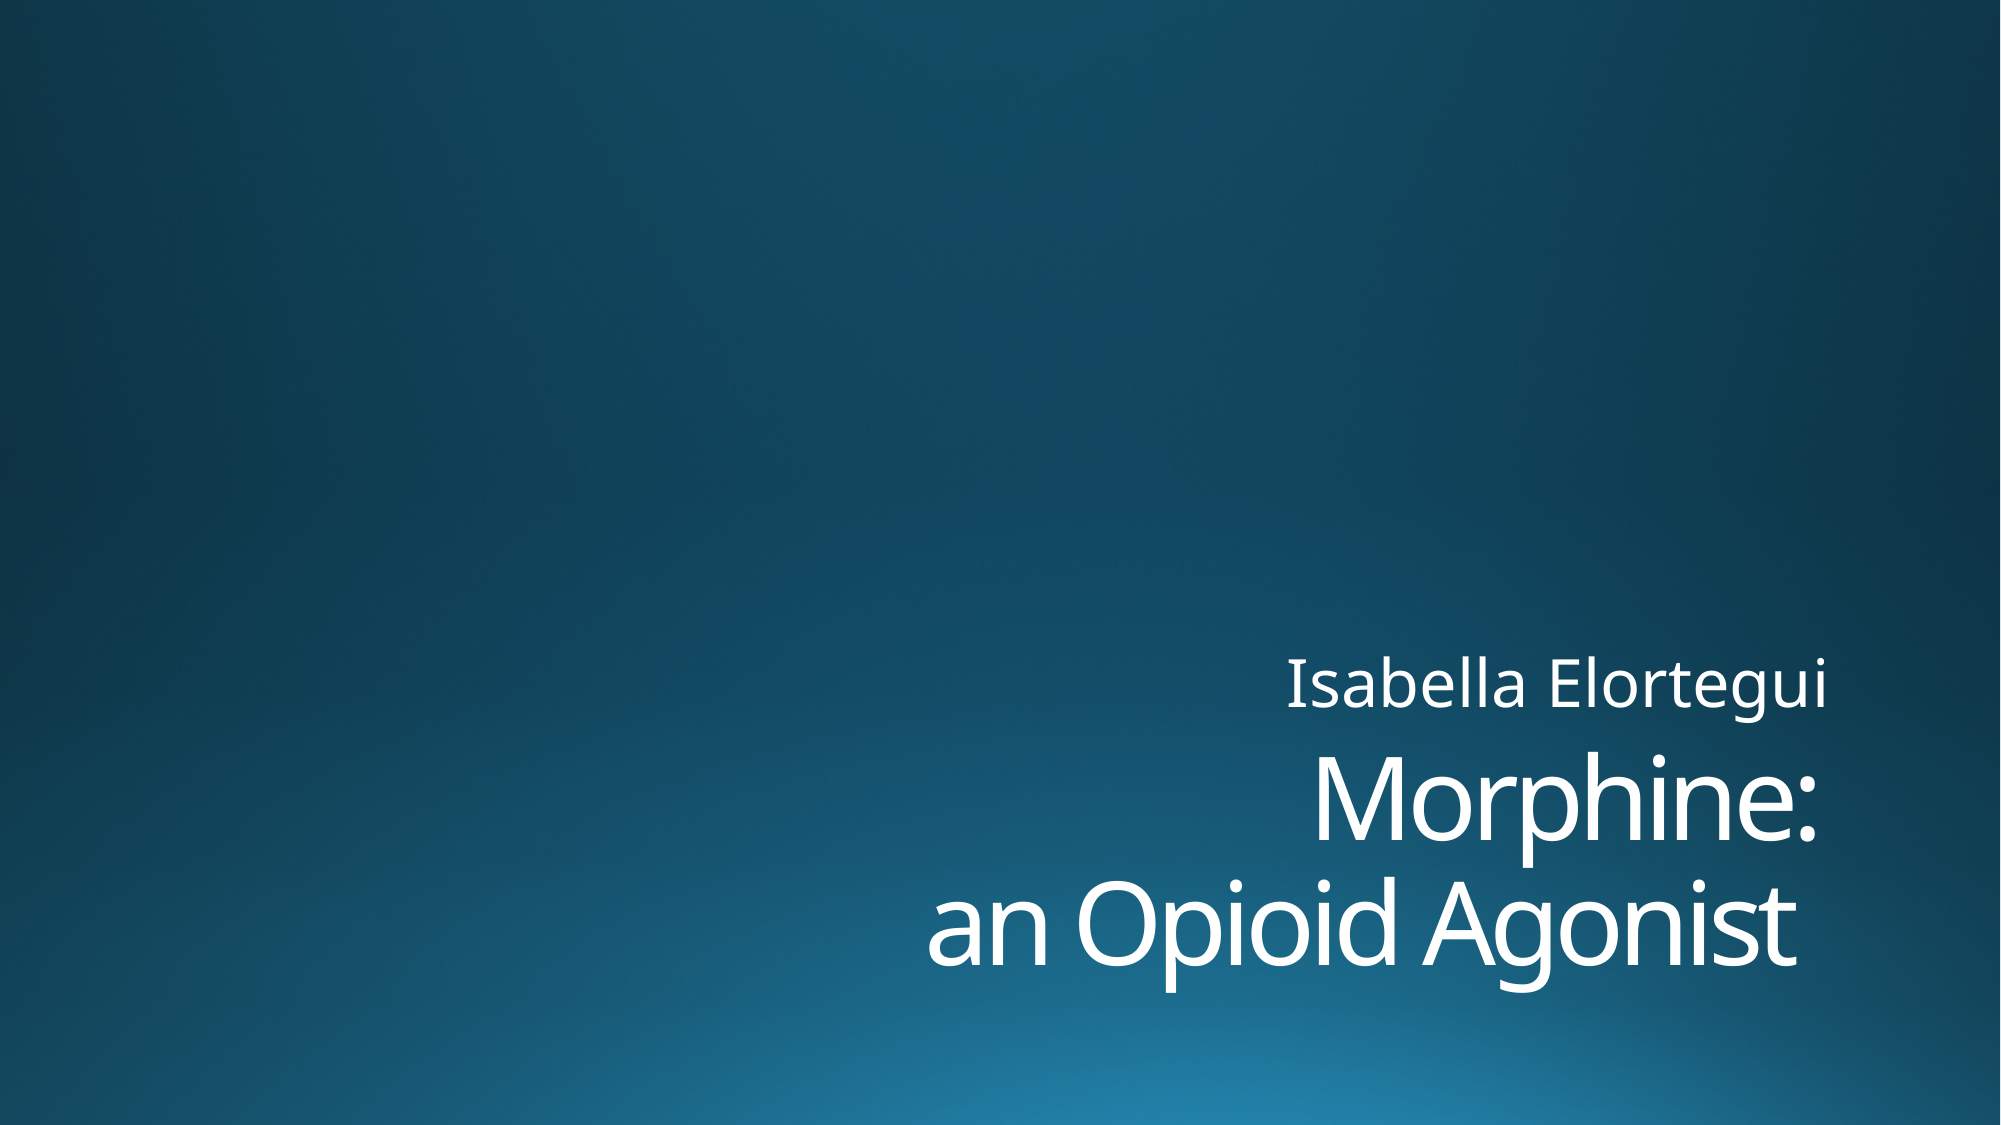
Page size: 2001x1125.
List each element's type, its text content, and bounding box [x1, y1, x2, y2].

title Morphine: an Opioid Agonist [362, 732, 1863, 1002]
picture [0, 0, 2001, 1125]
subtitle Isabella Elortegui [362, 606, 1863, 730]
